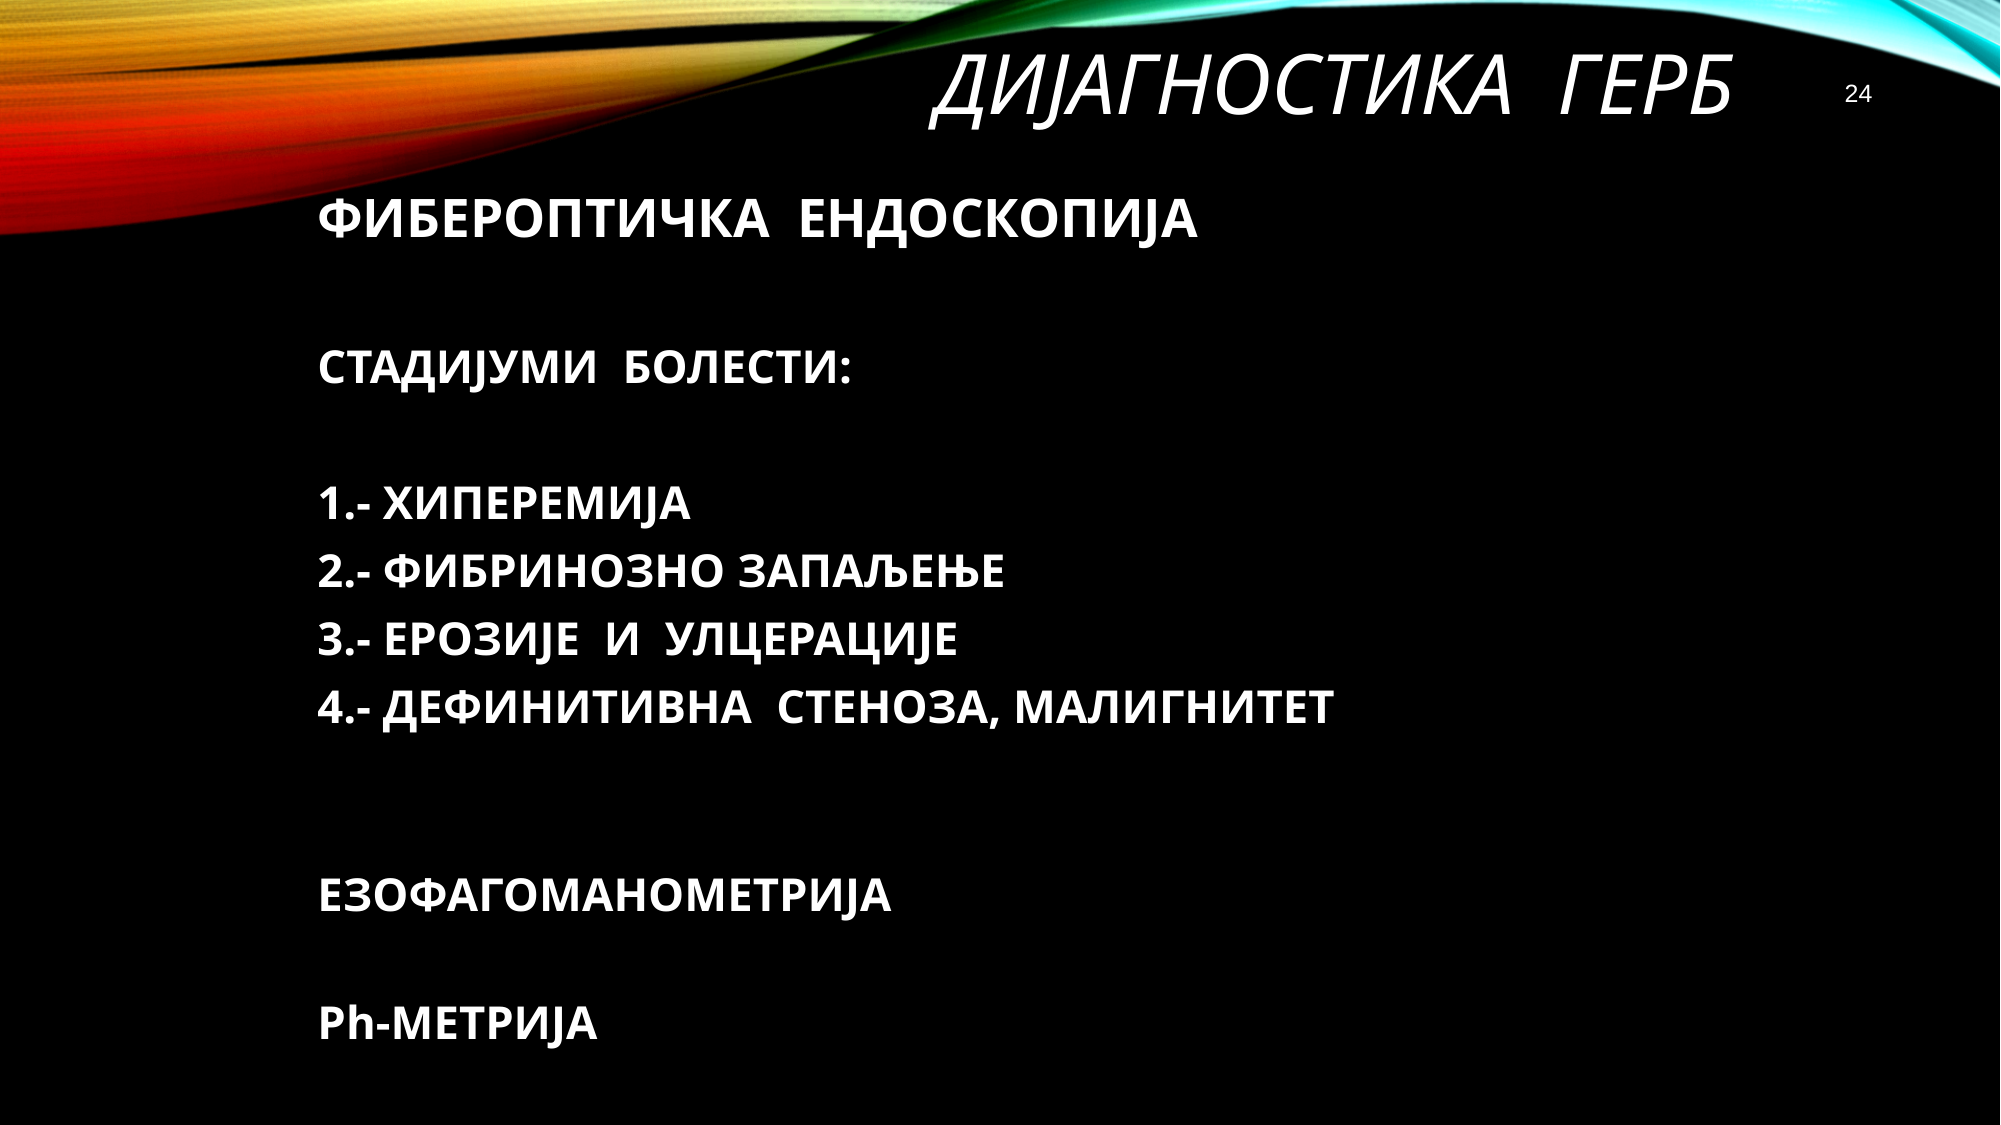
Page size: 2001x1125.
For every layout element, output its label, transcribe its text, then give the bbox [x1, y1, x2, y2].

title ДИЈАГНОСТИКА ГЕРБ [249, 0, 1750, 176]
slide_number 24 [1437, 62, 1888, 123]
list ФИБЕРОПТИЧКА ЕНДОСКОПИЈА СТАДИЈУМИ БОЛЕСТИ: 1.- ХИПЕРЕМИЈА 2.- ФИБРИНОЗНО ЗАПАЉЕЊЕ 3.- ЕРОЗИЈЕ И УЛЦЕРАЦИЈЕ 4.- ДЕФИНИТИВНА СТЕНОЗА, МАЛИГНИТЕТ ЕЗОФАГОМАНОМЕТРИЈА Ph-МЕТРИЈА [299, 184, 1750, 1059]
picture [0, 0, 2000, 237]
